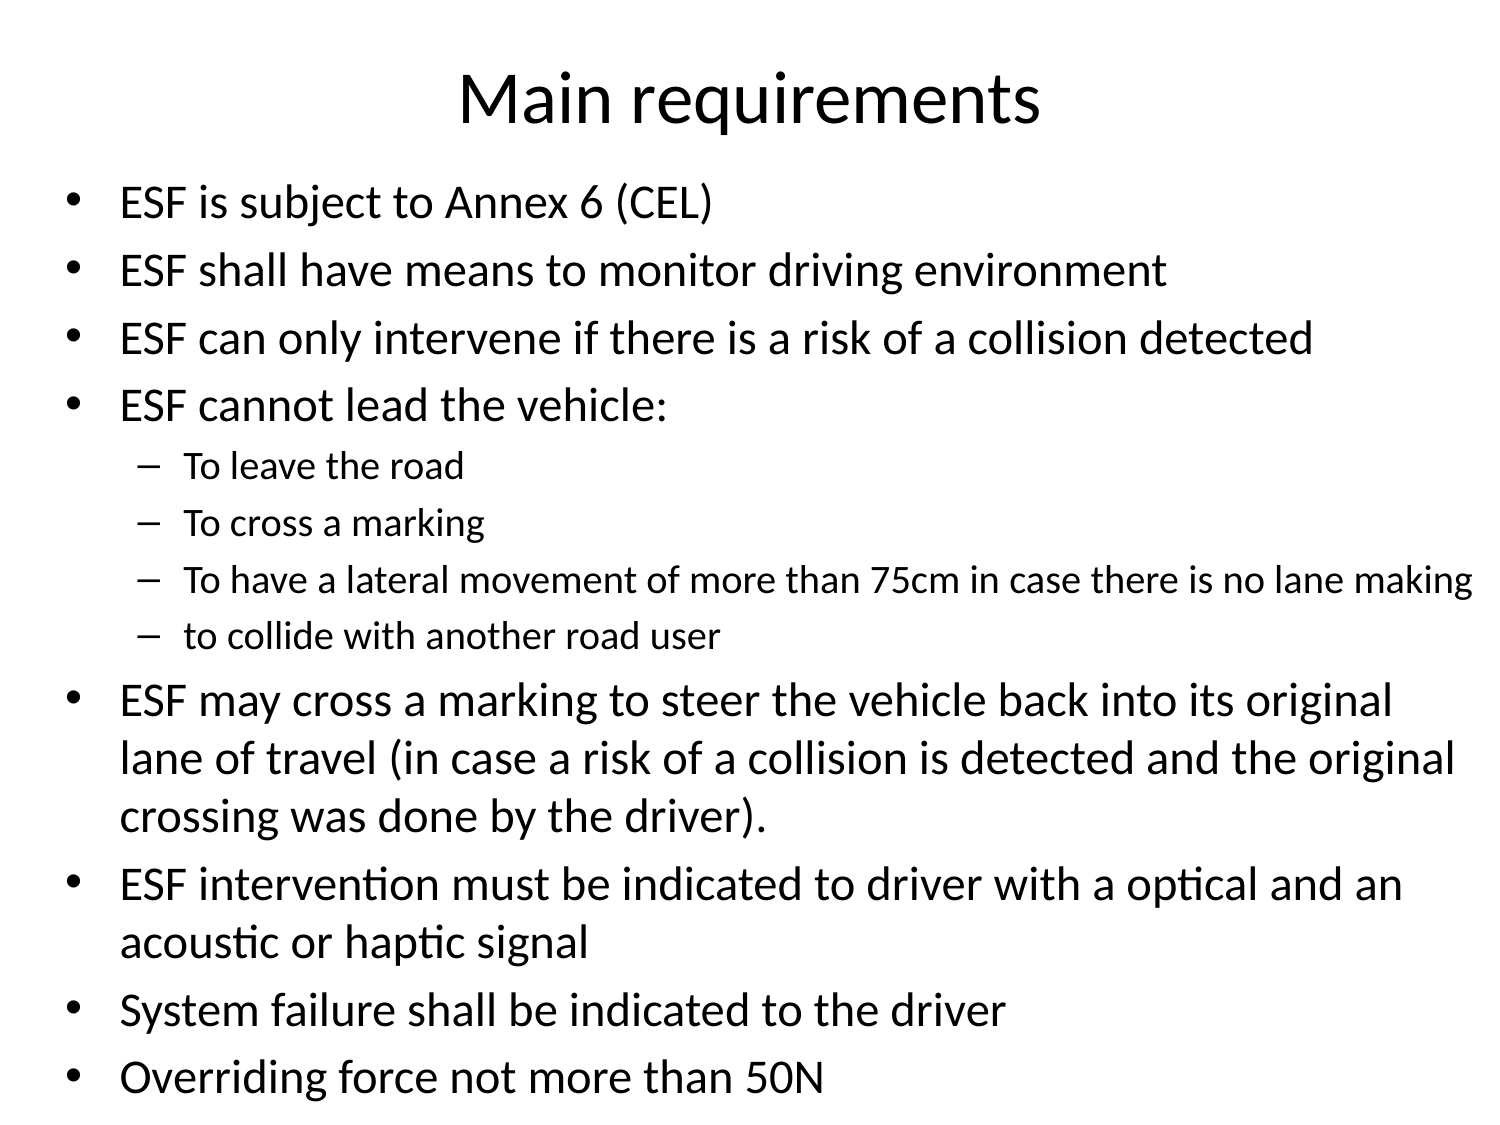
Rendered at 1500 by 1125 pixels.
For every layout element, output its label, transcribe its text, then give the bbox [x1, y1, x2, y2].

title Main requirements [75, 0, 1425, 162]
list ESF is subject to Annex 6 (CEL) ESF shall have means to monitor driving environment ESF can only intervene if there is a risk of a collision detected ESF cannot lead the vehicle: To leave the road To cross a marking To have a lateral movement of more than 75cm in case there is no lane making to collide with another road user ESF may cross a marking to steer the vehicle back into its original lane of travel (in case a risk of a collision is detected and the original crossing was done by the driver). ESF intervention must be indicated to driver with a optical and an acoustic or haptic signal System failure shall be indicated to the driver Overriding force not more than 50N [50, 162, 1500, 1125]
